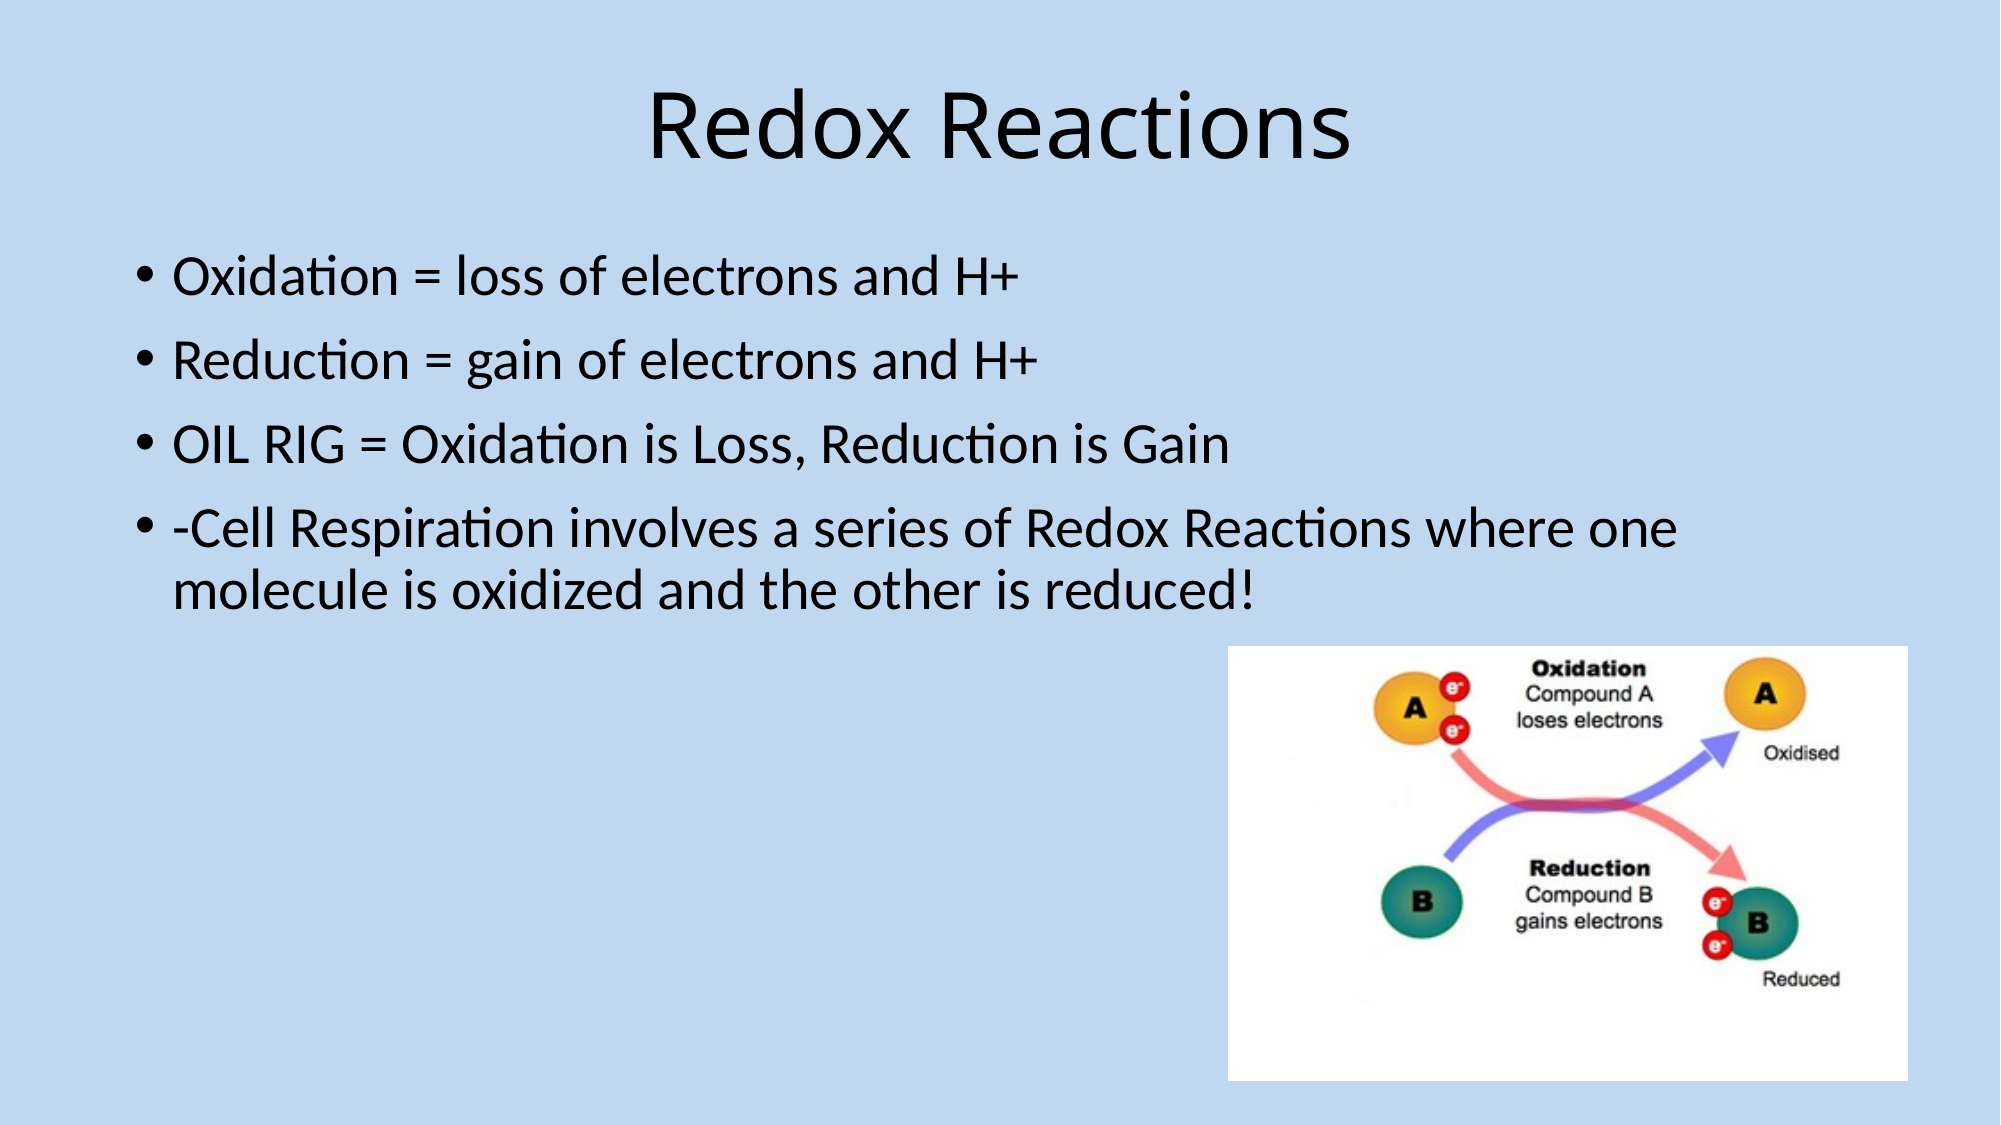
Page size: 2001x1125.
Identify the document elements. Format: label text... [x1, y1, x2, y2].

title Redox Reactions [137, 20, 1863, 238]
list Oxidation = loss of electrons and H+ Reduction = gain of electrons and H+ OIL RIG = Oxidation is Loss, Reduction is Gain -Cell Respiration involves a series of Redox Reactions where one molecule is oxidized and the other is reduced! [119, 237, 1845, 952]
picture [1228, 646, 1908, 1081]
